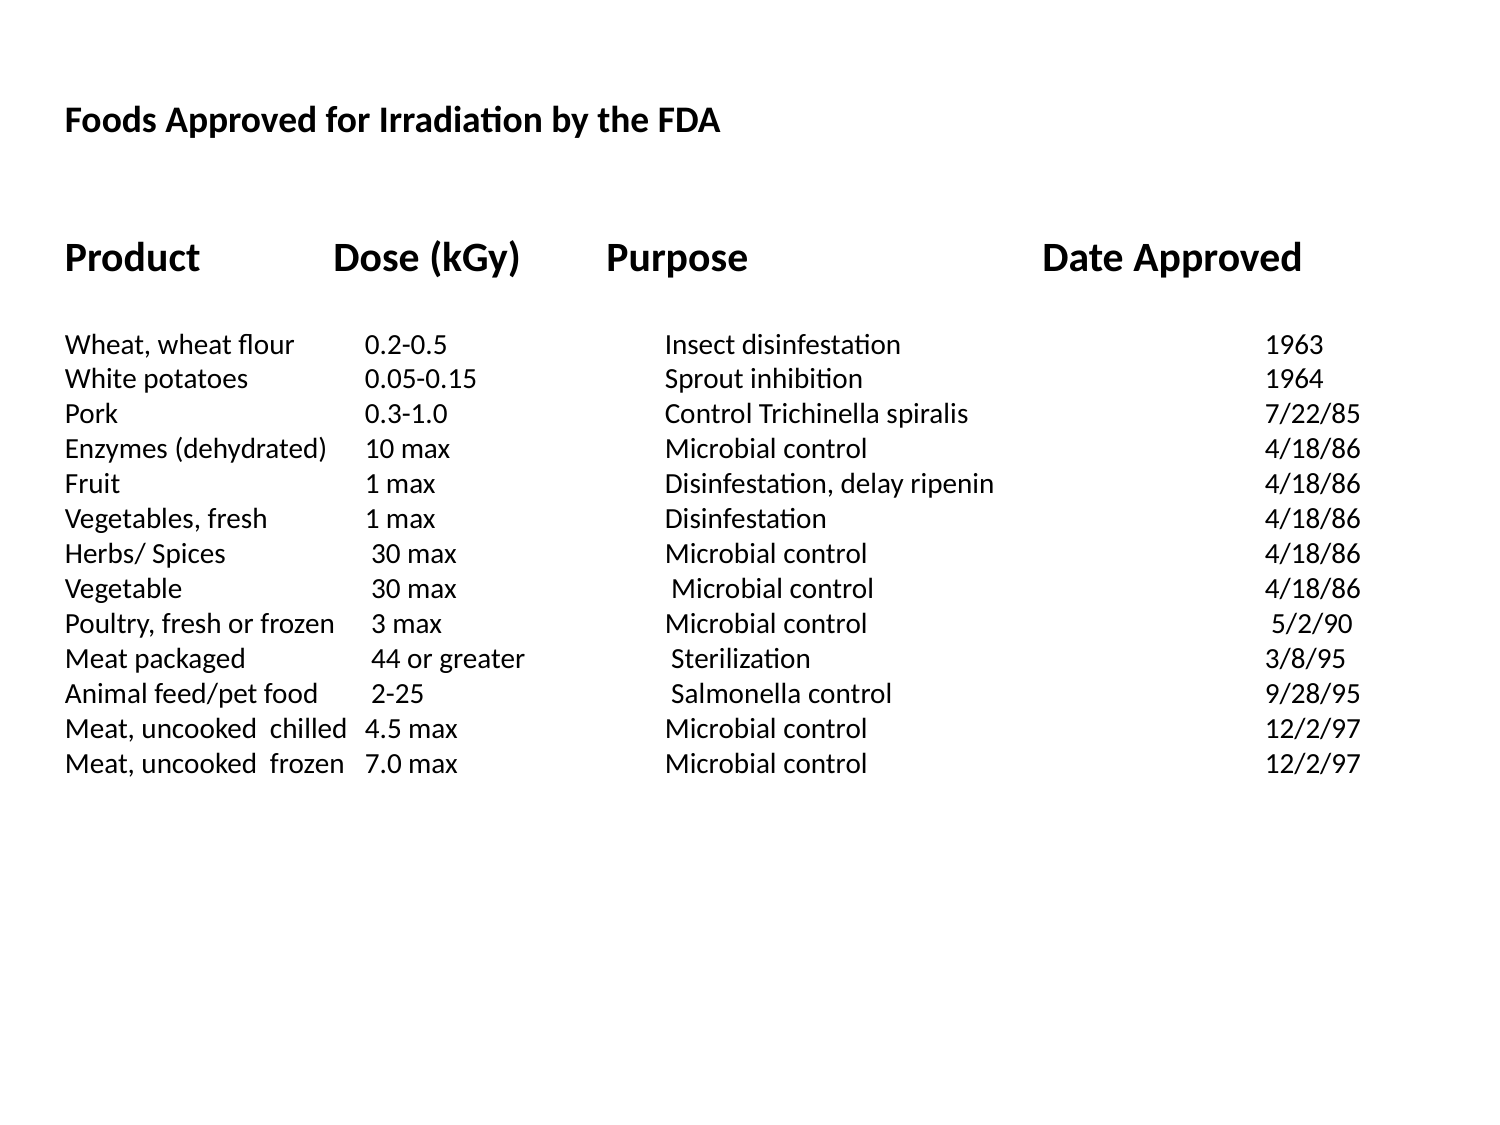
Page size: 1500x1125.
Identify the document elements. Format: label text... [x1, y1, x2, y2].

text_box Foods Approved for Irradiation by the FDA Product Dose (kGy) Purpose Date Approved Wheat, wheat flour 0.2-0.5 Insect disinfestation 1963 White potatoes 0.05-0.15 Sprout inhibition 1964 Pork 0.3-1.0 Control Trichinella spiralis 7/22/85 Enzymes (dehydrated) 10 max Microbial control 4/18/86 Fruit 1 max Disinfestation, delay ripenin 4/18/86 Vegetables, fresh 1 max Disinfestation 4/18/86 Herbs/ Spices 30 max Microbial control 4/18/86 Vegetable 30 max Microbial control 4/18/86 Poultry, fresh or frozen 3 max Microbial control 5/2/90 Meat packaged 44 or greater Sterilization 3/8/95 Animal feed/pet food 2-25 Salmonella control 9/28/95 Meat, uncooked chilled 4.5 max Microbial control 12/2/97 Meat, uncooked frozen 7.0 max Microbial control 12/2/97 [49, 87, 1463, 787]
